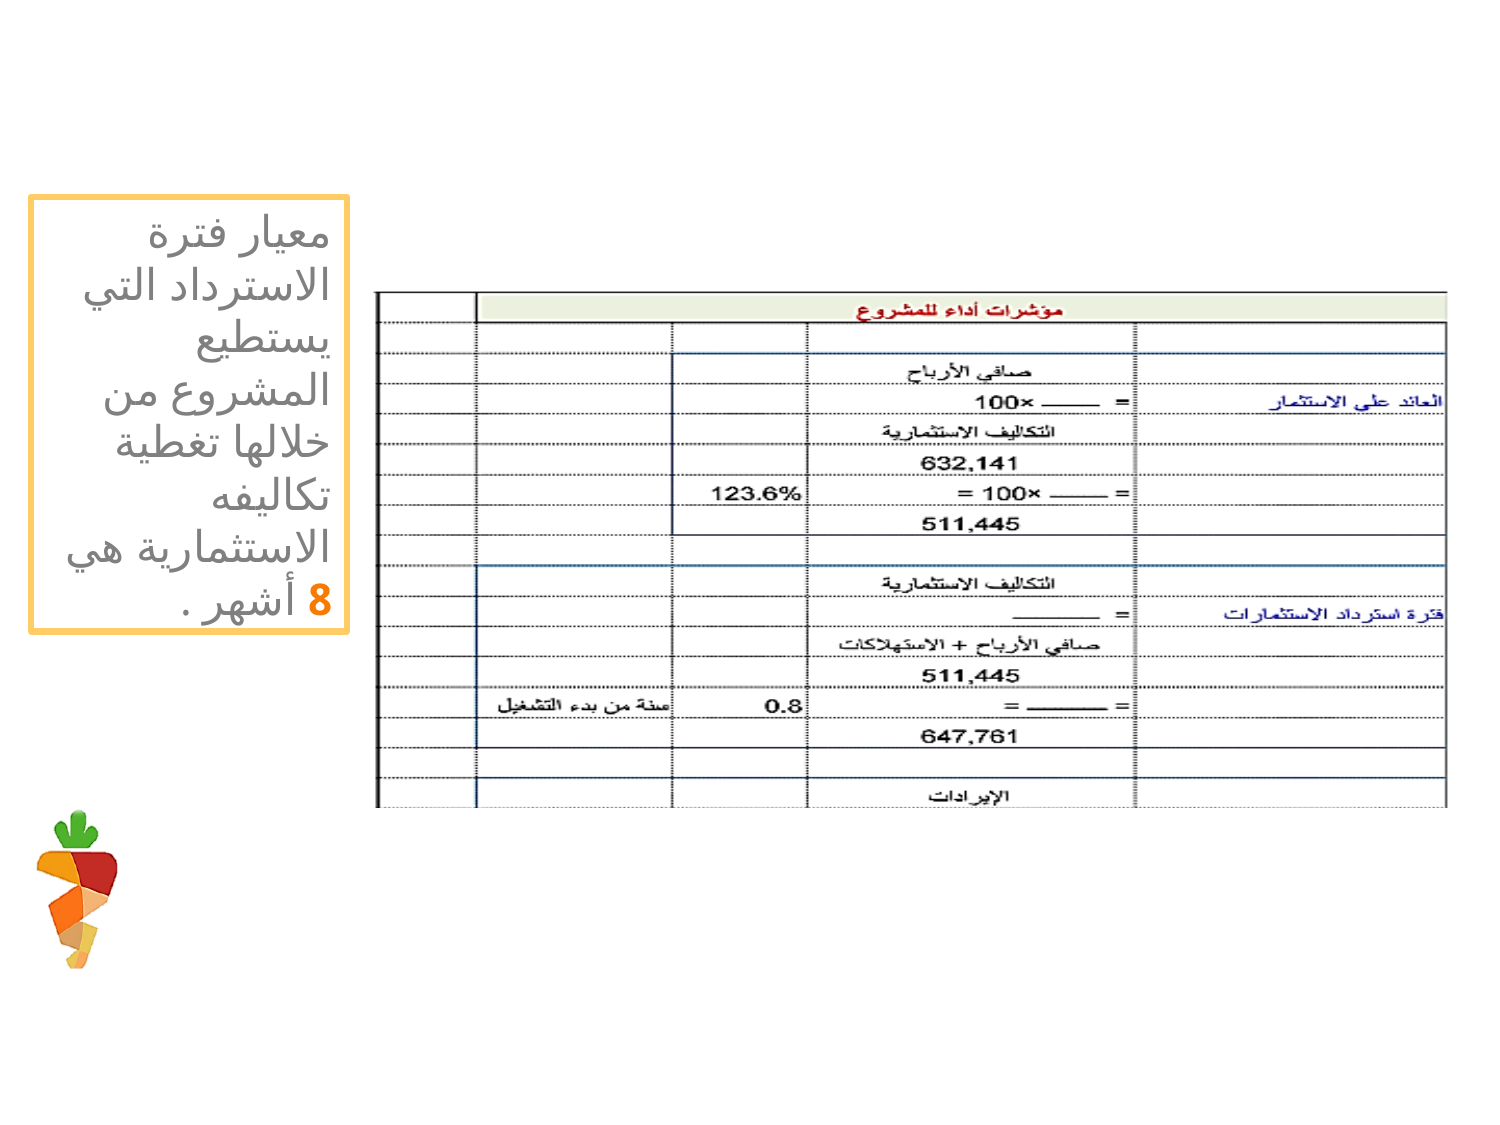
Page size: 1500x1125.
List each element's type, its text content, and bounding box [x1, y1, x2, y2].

picture [370, 285, 1454, 808]
picture [31, 807, 122, 969]
text_box معيار فترة الاسترداد التي يستطيع المشروع من خلالها تغطية تكاليفه الاستثمارية هي 8 أشهر . [31, 196, 347, 632]
